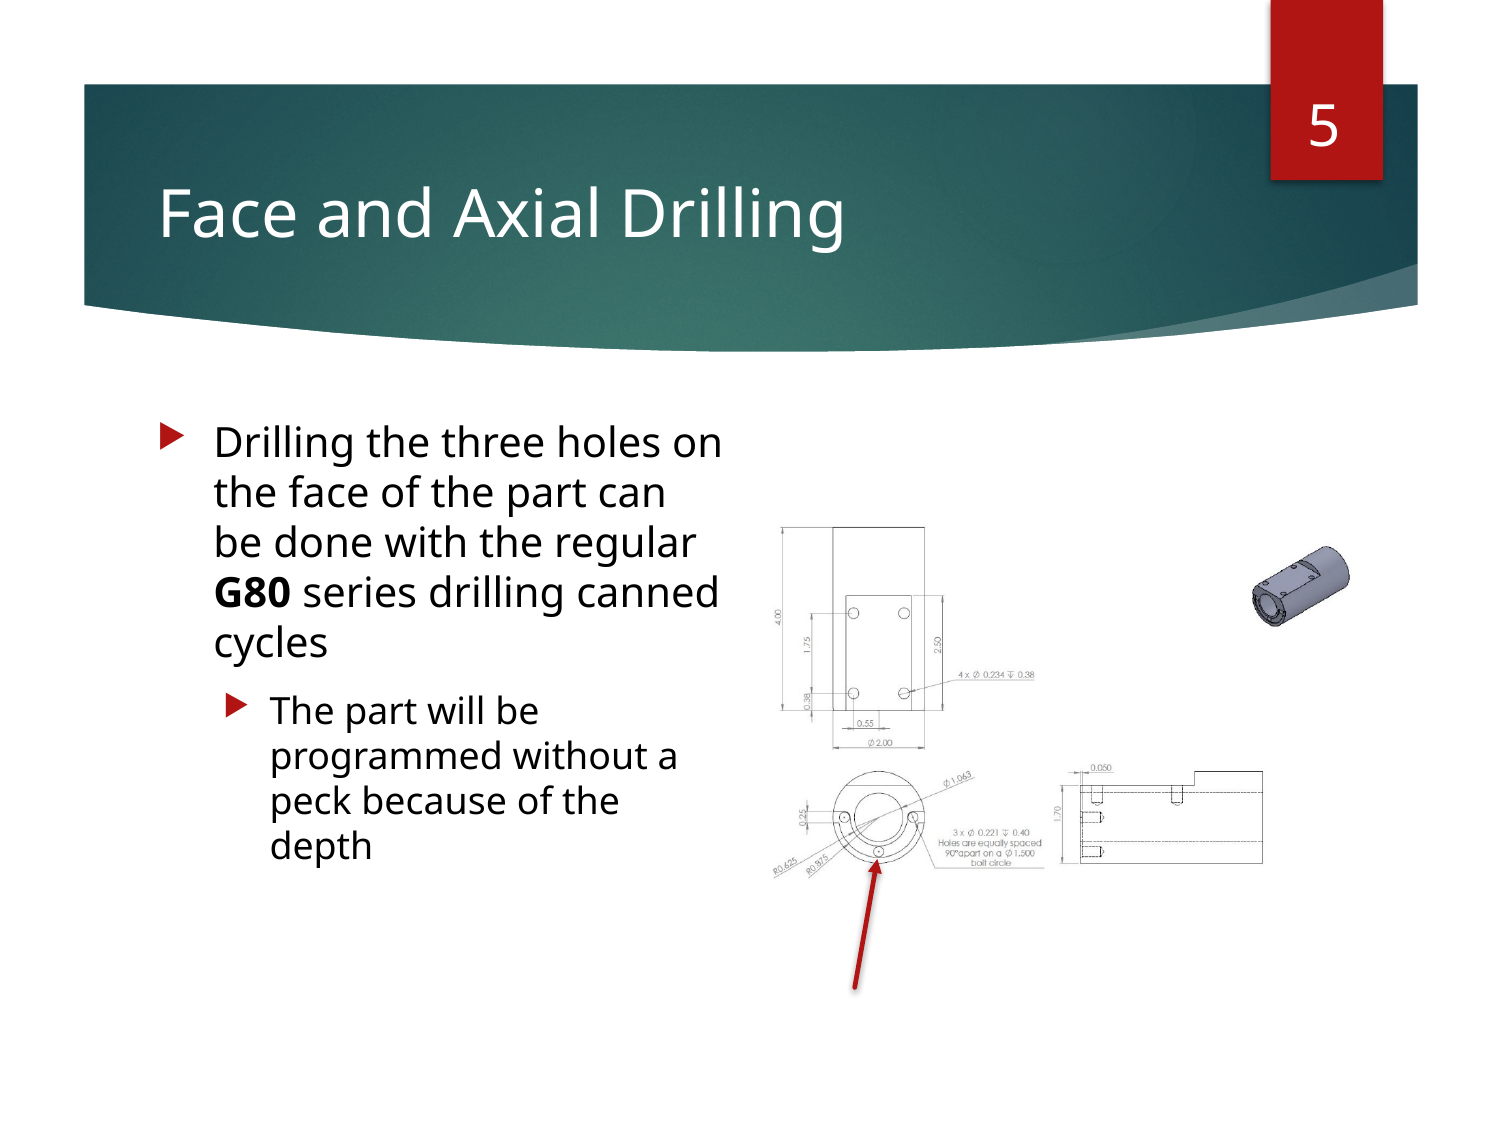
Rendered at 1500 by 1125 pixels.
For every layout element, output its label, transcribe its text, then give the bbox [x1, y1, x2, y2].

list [760, 516, 1359, 883]
title Face and Axial Drilling [142, 152, 1183, 269]
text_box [854, 858, 878, 988]
slide_number 5 [1259, 48, 1390, 175]
list Drilling the three holes on the face of the part can be done with the regular G80 series drilling canned cycles The part will be programmed without a peck because of the depth [142, 408, 739, 988]
